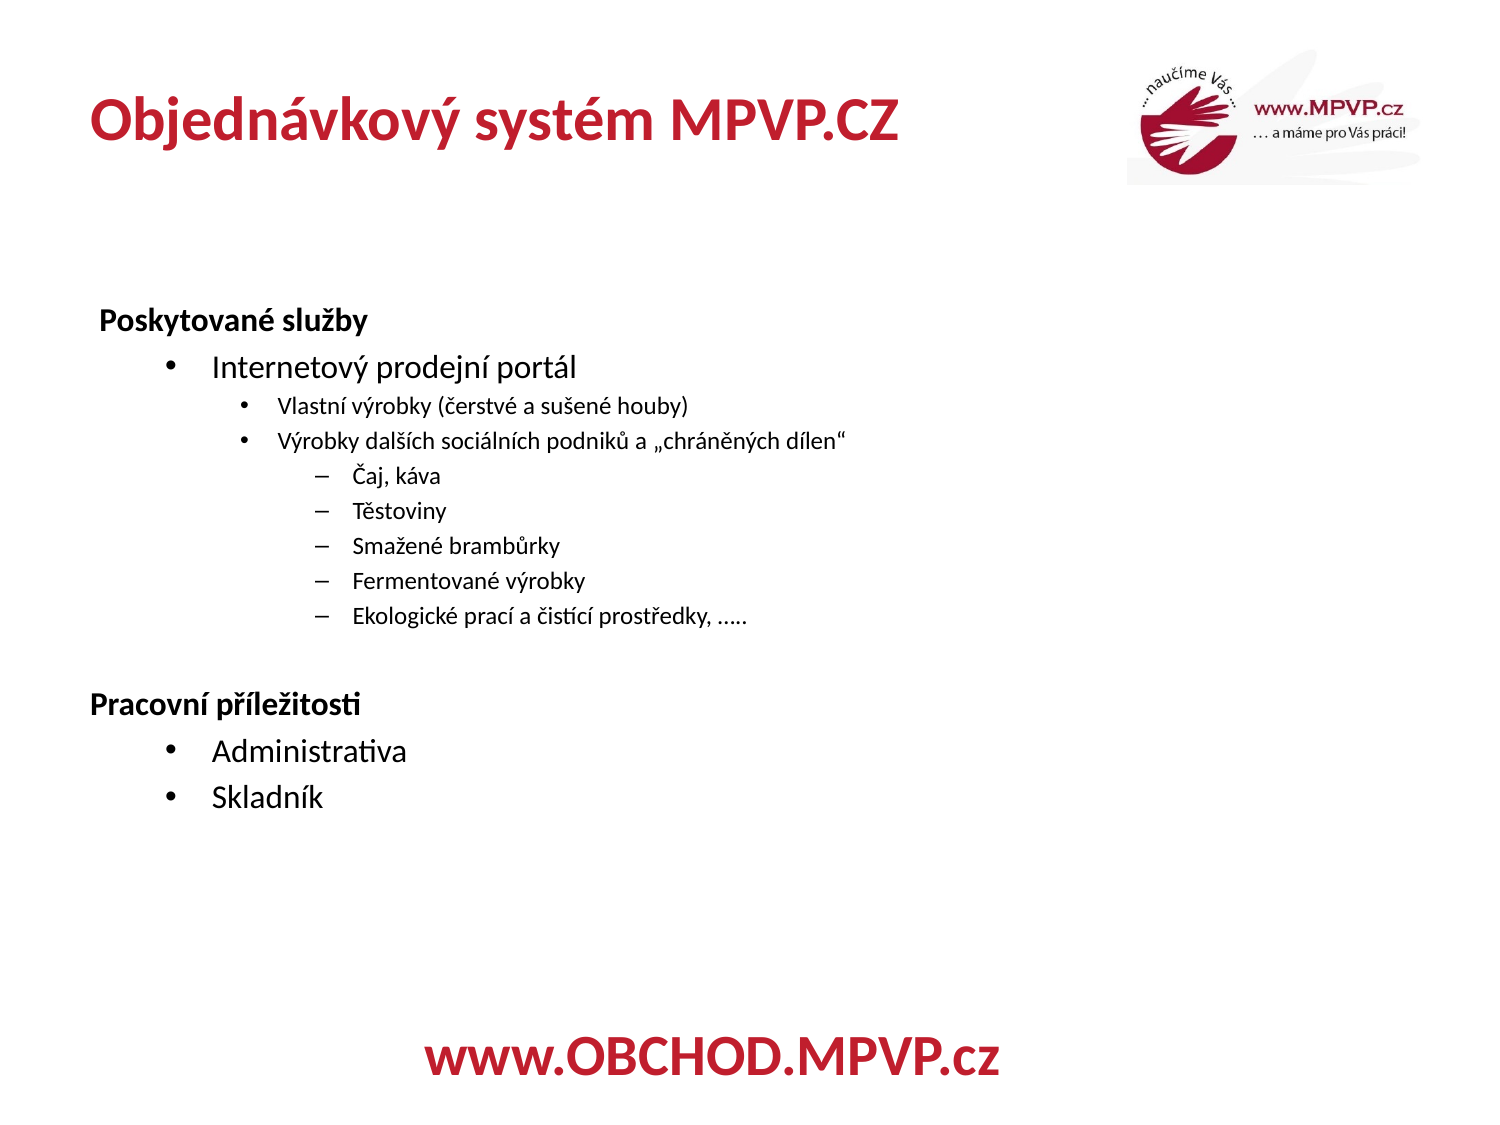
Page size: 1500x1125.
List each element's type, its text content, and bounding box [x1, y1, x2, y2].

text_box www.OBCHOD.MPVP.cz [74, 979, 1350, 1125]
list Poskytované služby Internetový prodejní portál Vlastní výrobky (čerstvé a sušené houby) Výrobky dalších sociálních podniků a „chráněných dílen“ Čaj, káva Těstoviny Smažené brambůrky Fermentované výrobky Ekologické prací a čistící prostředky, ….. Pracovní příležitosti Administrativa Skladník [75, 290, 1425, 965]
title Objednávkový systém MPVP.CZ [75, 45, 1126, 186]
picture [1127, 45, 1426, 185]
